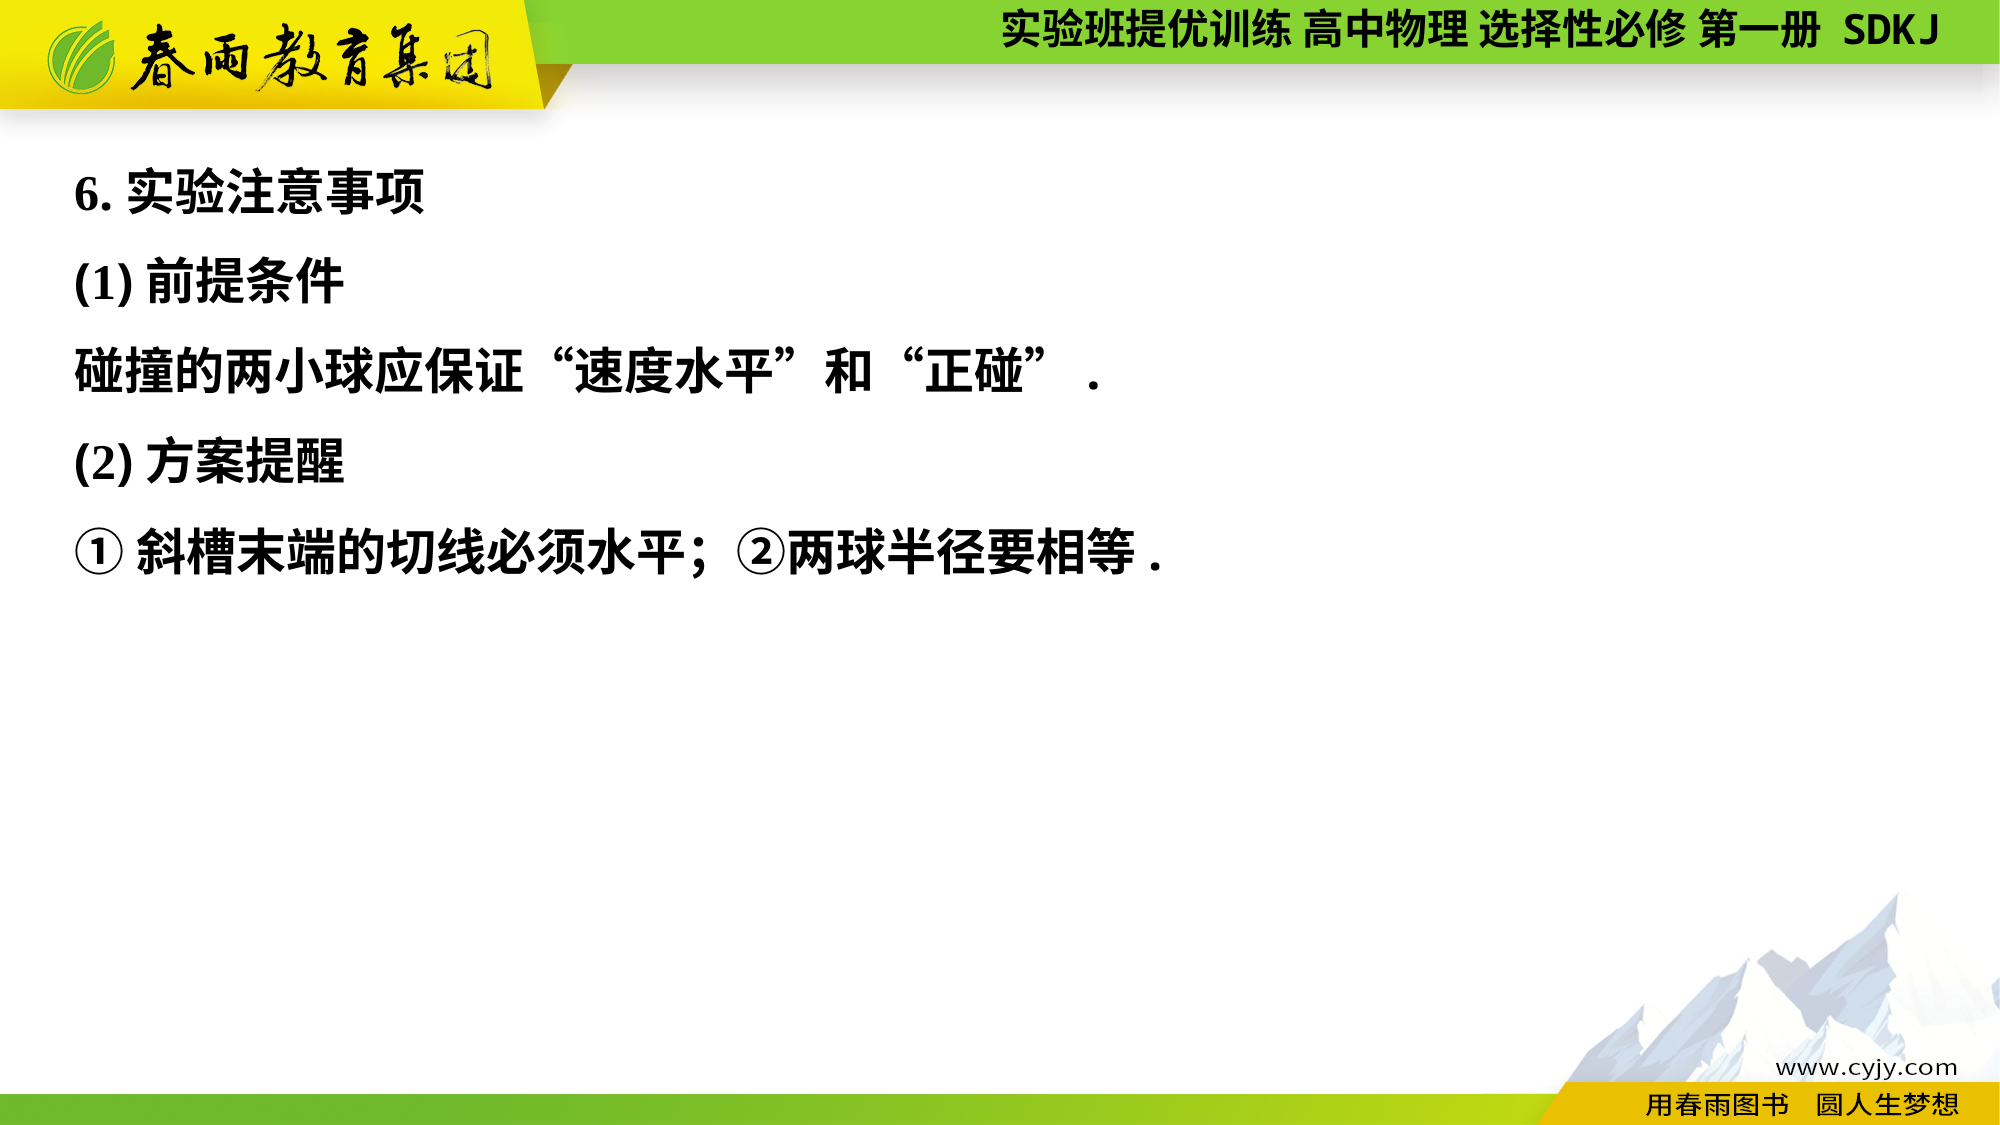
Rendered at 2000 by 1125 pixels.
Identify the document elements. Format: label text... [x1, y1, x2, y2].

picture [0, 0, 2000, 1125]
list 6.实验注意事项 (1)前提条件 碰撞的两小球应保证“速度水平”和“正碰”. (2)方案提醒 ①斜槽末端的切线必须水平；②两球半径要相等. [59, 122, 1944, 592]
